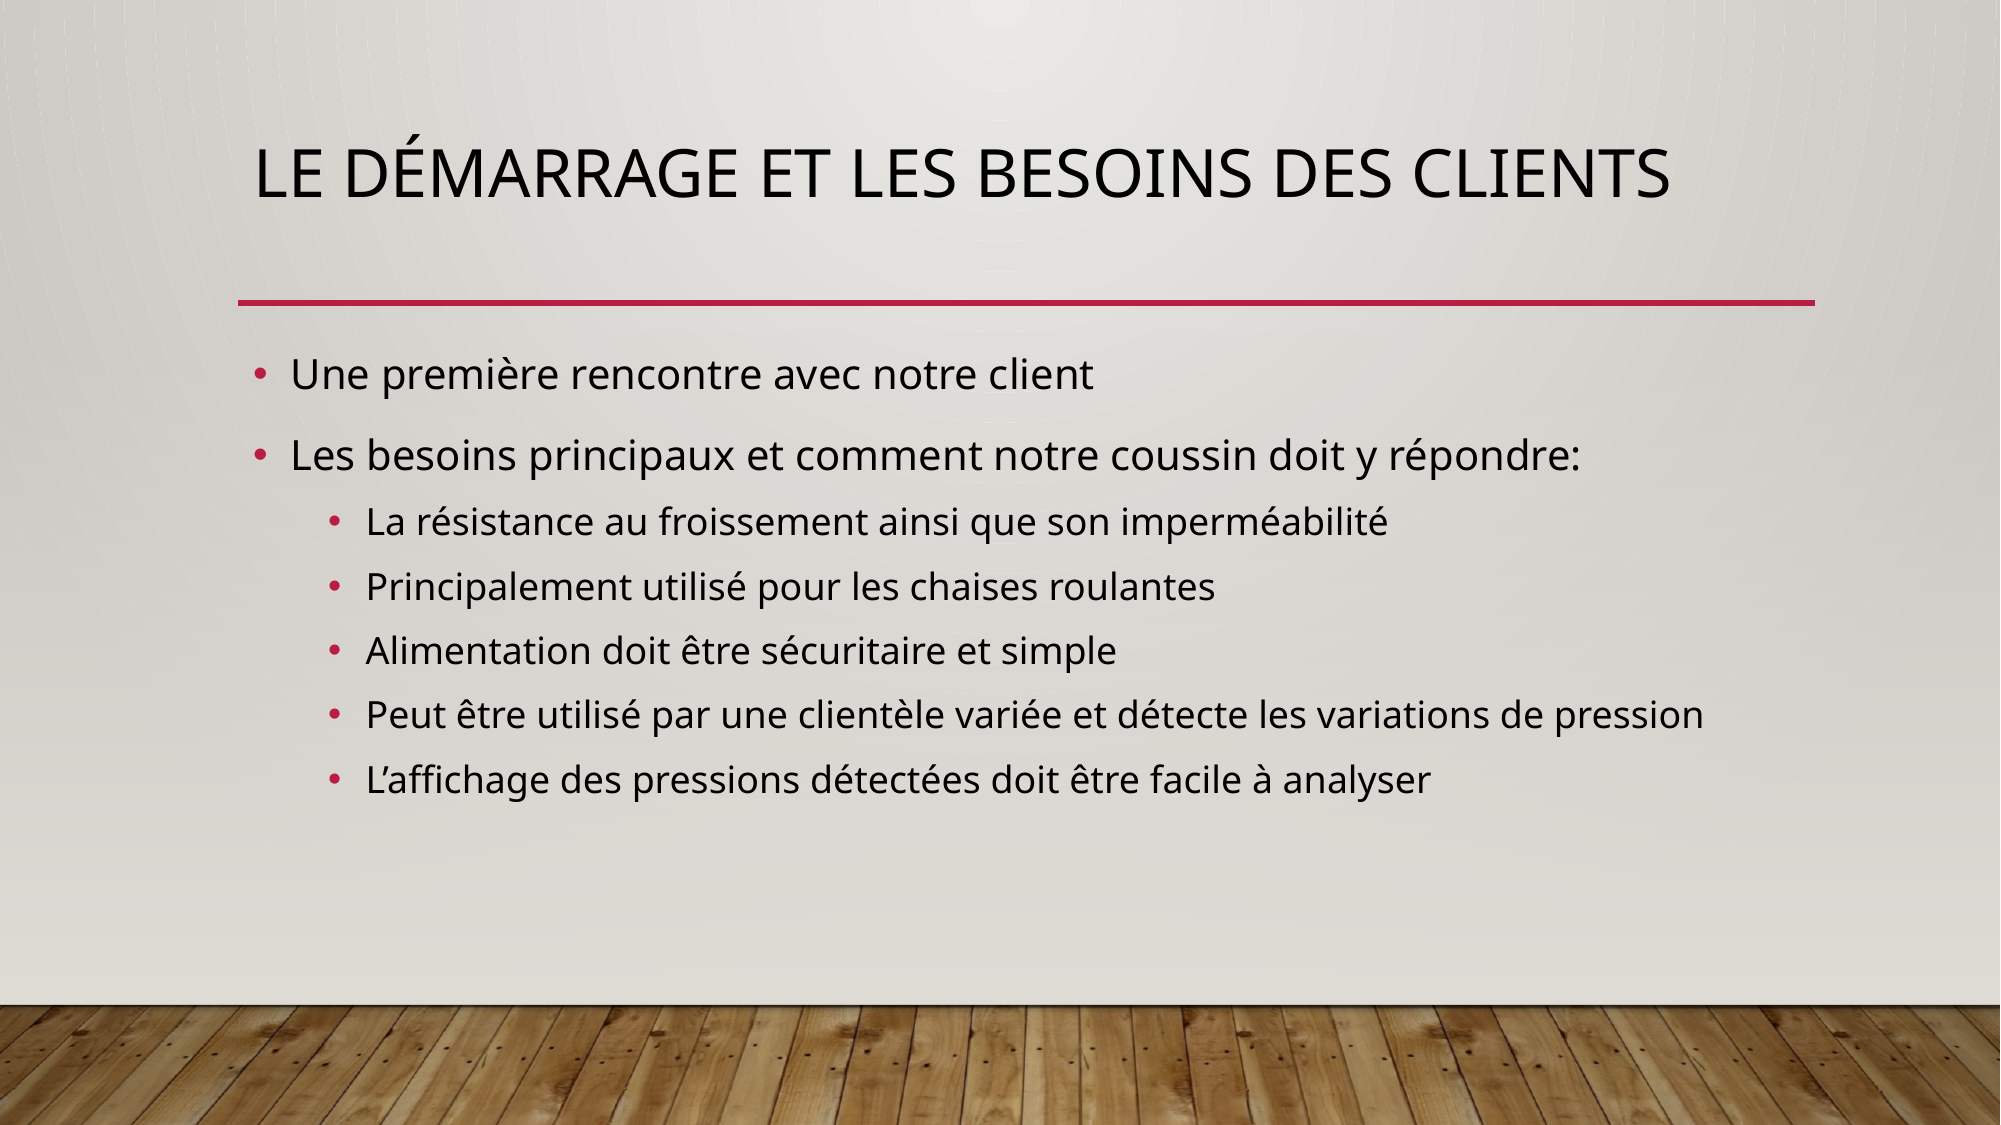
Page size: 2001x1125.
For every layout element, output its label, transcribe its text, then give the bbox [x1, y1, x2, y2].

picture [0, 1005, 2000, 1125]
list Une première rencontre avec notre client Les besoins principaux et comment notre coussin doit y répondre: La résistance au froissement ainsi que son imperméabilité Principalement utilisé pour les chaises roulantes Alimentation doit être sécuritaire et simple Peut être utilisé par une clientèle variée et détecte les variations de pression L’affichage des pressions détectées doit être facile à analyser [238, 330, 1814, 897]
title Le démarrage et les besoins des clients [238, 131, 1814, 305]
